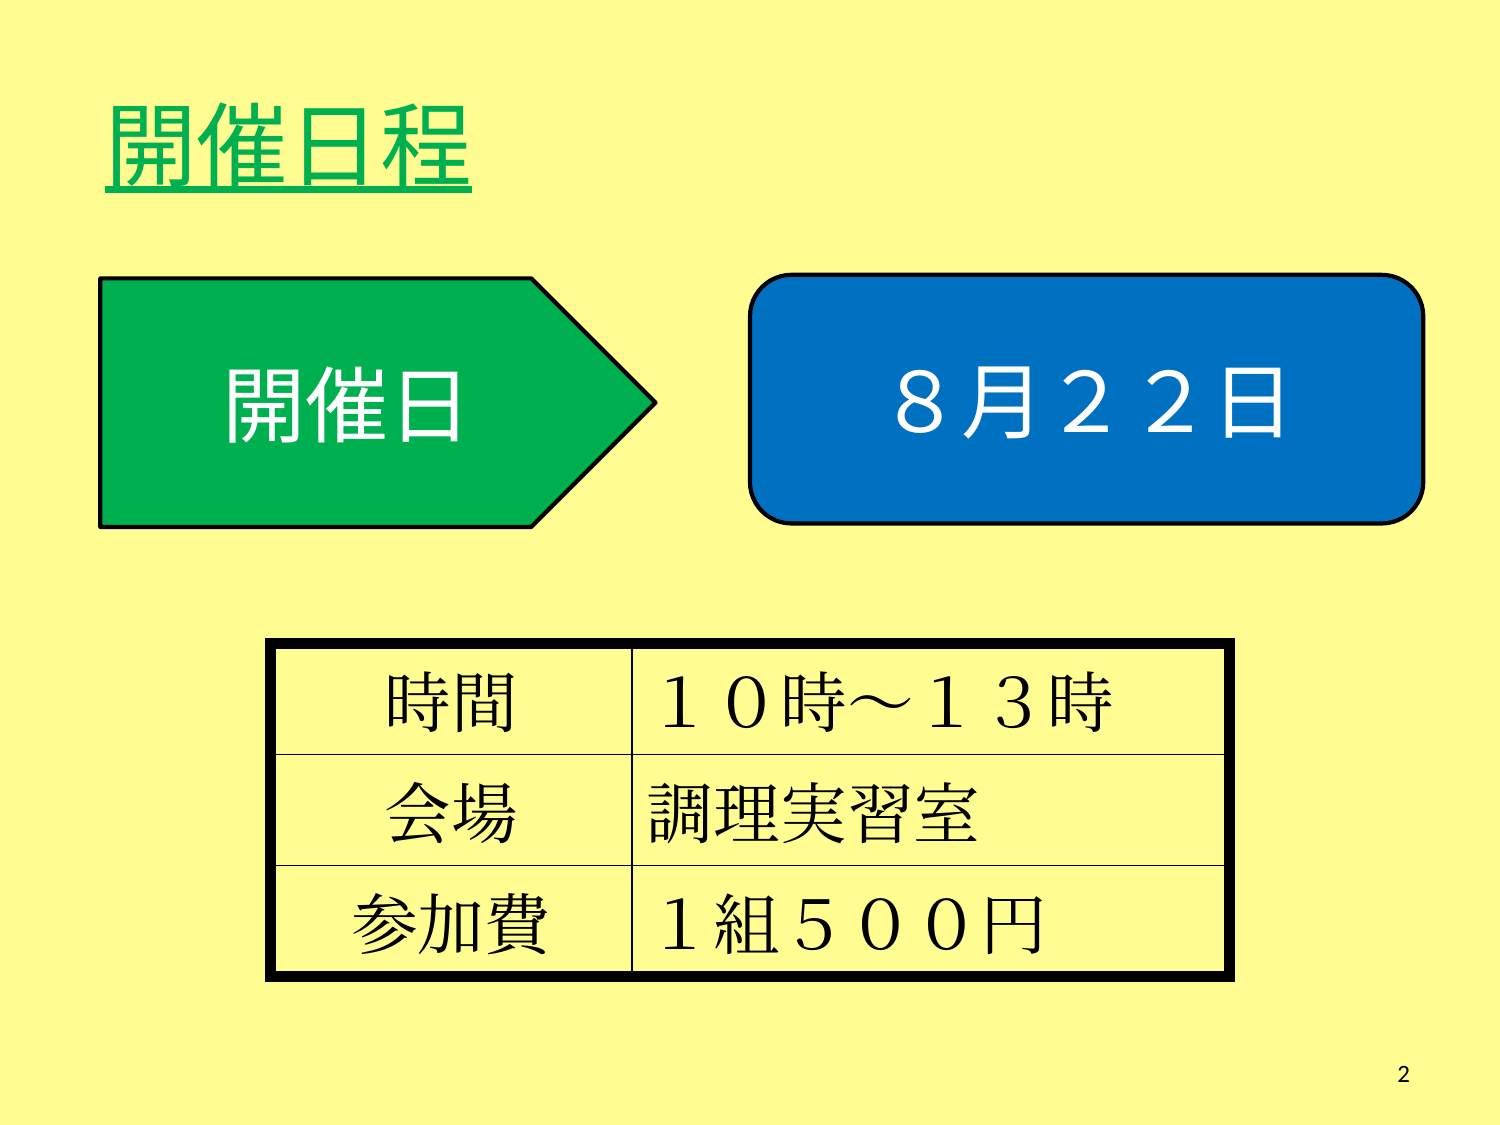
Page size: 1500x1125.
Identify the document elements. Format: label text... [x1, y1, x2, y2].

table_cell 会場 [276, 755, 631, 865]
table_cell 参加費 [276, 866, 631, 971]
slide_number 2 [1074, 1042, 1425, 1103]
text_box 開催日 [98, 276, 658, 530]
text_box 開催日程 [90, 80, 488, 206]
table_header 時間 [276, 649, 631, 754]
text_box ８月２２日 [747, 272, 1426, 526]
table_header １０時～１３時 [633, 649, 1224, 754]
text_box [64, 54, 420, 161]
table_cell 調理実習室 [633, 755, 1224, 865]
table_cell １組５００円 [633, 866, 1224, 971]
